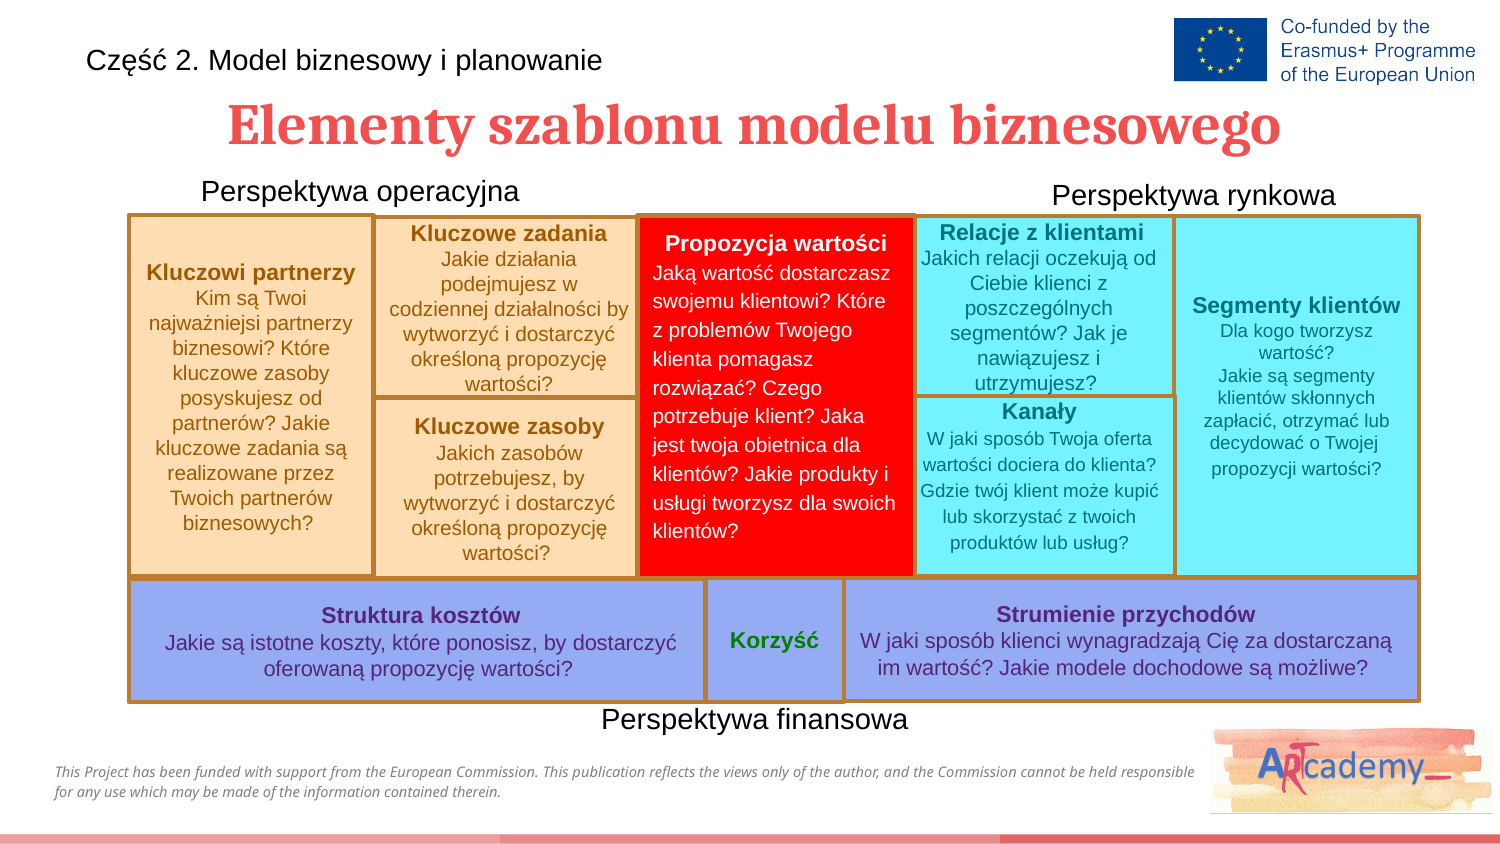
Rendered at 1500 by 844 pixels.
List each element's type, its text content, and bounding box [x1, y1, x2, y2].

picture [1173, 18, 1475, 85]
text_box Część 2. Model biznesowy i planowanie [70, 33, 750, 85]
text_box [128, 164, 1434, 743]
picture [1210, 709, 1493, 844]
text_box This Project has been funded with support from the European Commission. This publication reflects the views only of the author, and the Commission cannot be held responsible for any use which may be made of the information contained therein. [39, 754, 1205, 799]
text_box Elementy szablonu modelu biznesowego [17, 71, 1493, 198]
